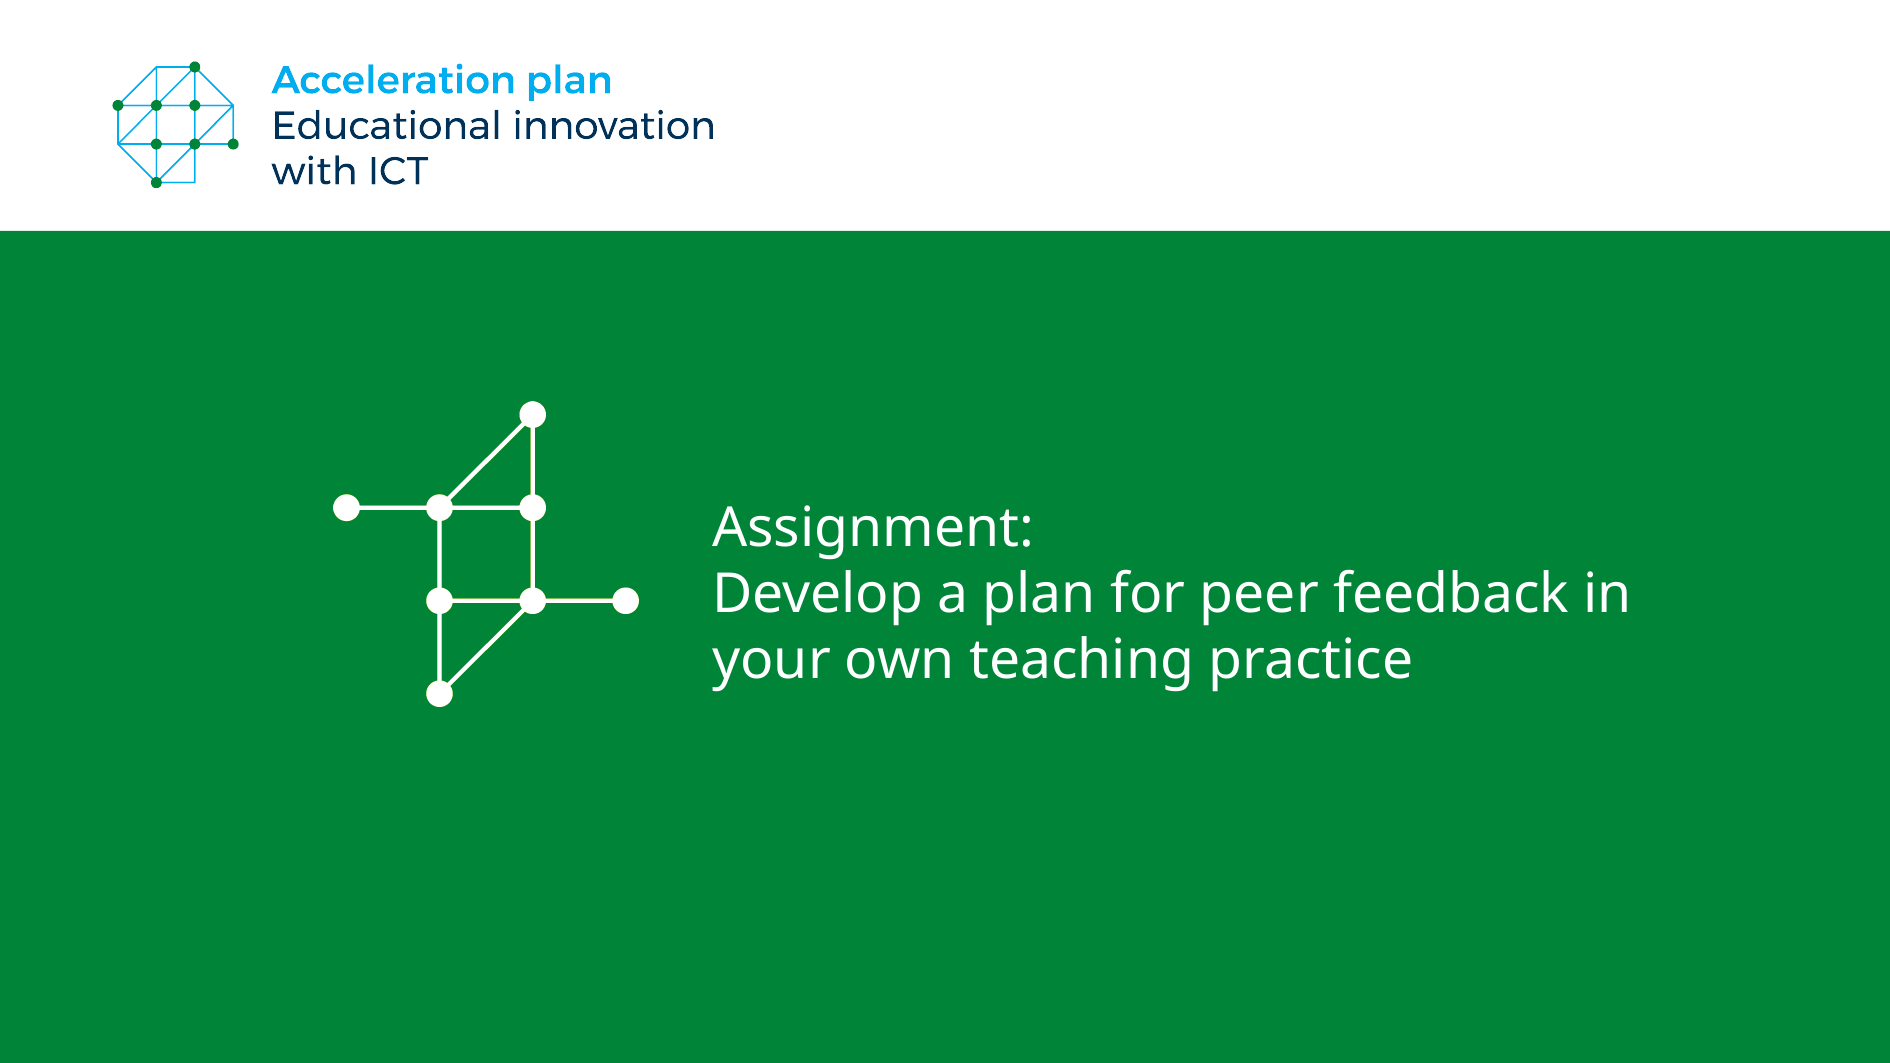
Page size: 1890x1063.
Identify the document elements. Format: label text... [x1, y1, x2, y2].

picture [0, 0, 717, 230]
picture [333, 401, 639, 707]
list Assignment: Develop a plan for peer feedback in your own teaching practice [712, 386, 1762, 862]
